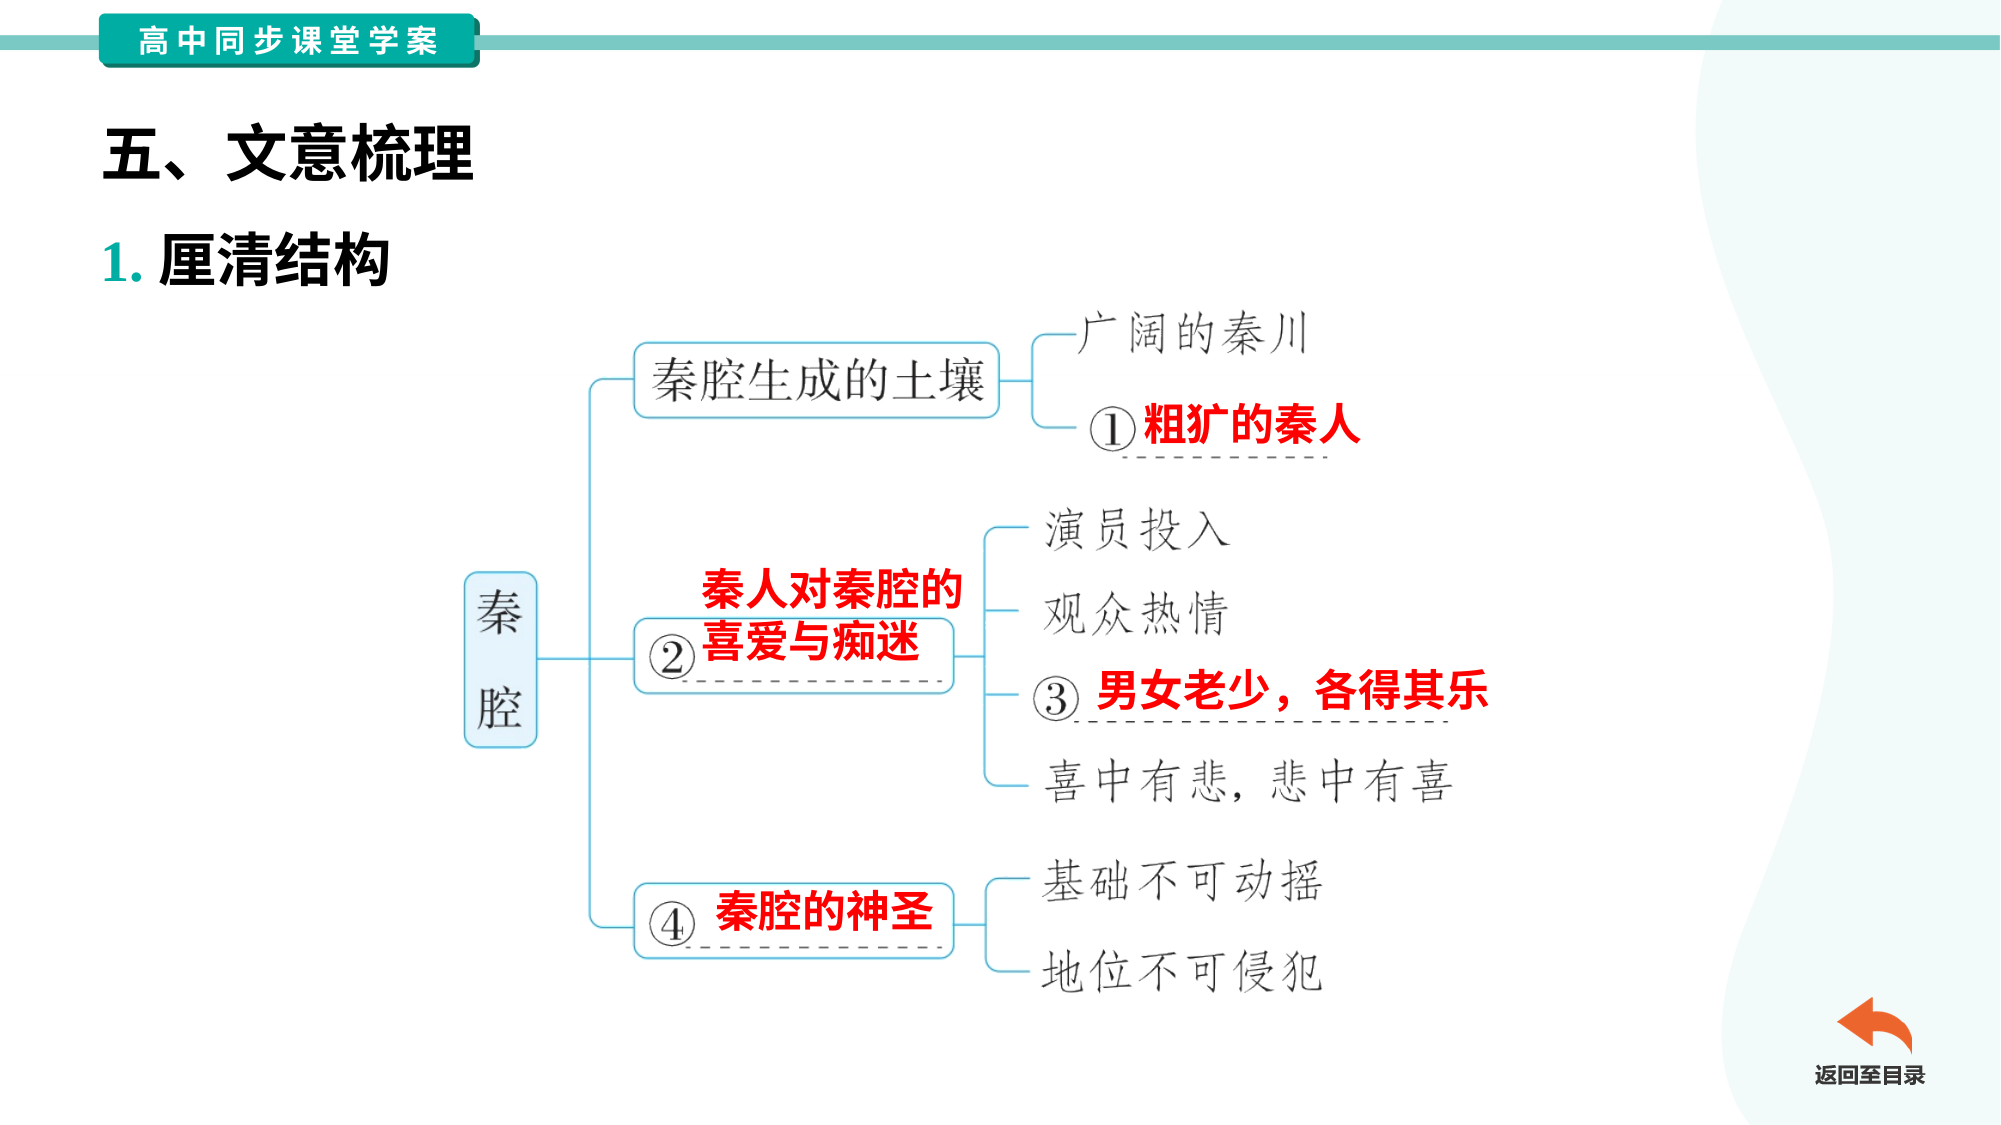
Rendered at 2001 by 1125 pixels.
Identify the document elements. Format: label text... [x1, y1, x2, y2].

text_box 1.厘清结构 [100, 188, 1899, 282]
text_box 男女老少，各得其乐 [1458, 659, 1522, 715]
text_box 五、文意梳理 [100, 76, 1899, 177]
picture [0, 0, 2000, 1125]
